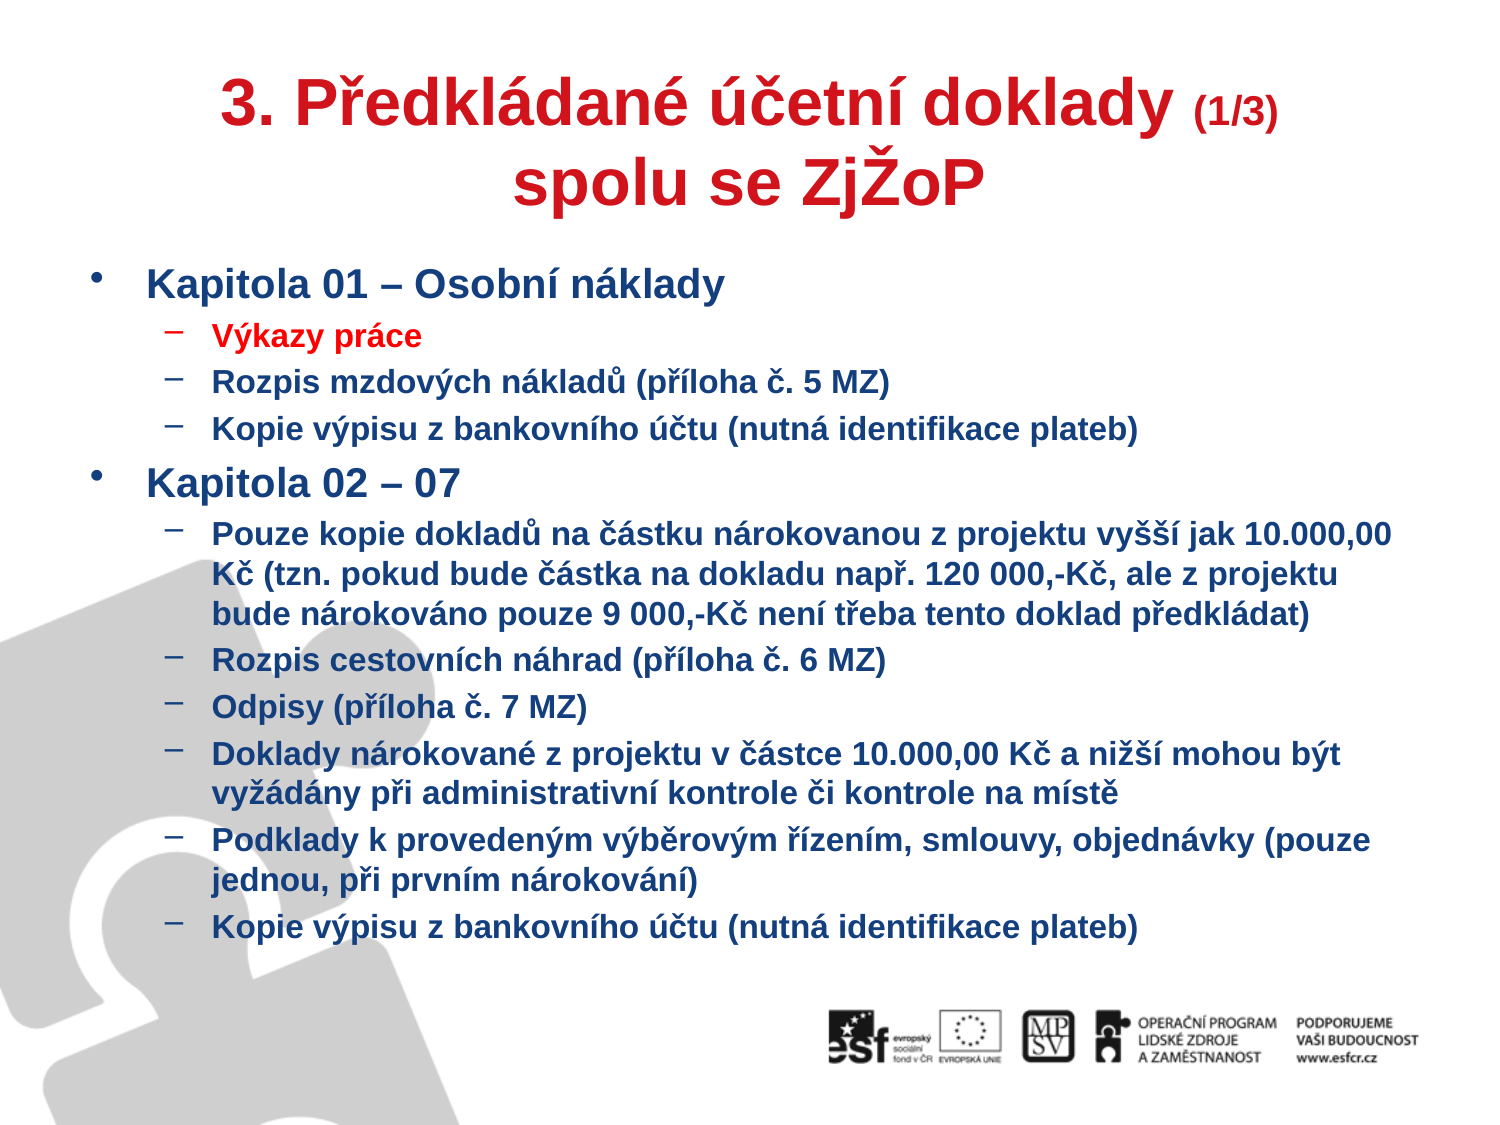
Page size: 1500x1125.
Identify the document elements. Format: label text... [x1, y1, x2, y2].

text_box Kapitola 01 – Osobní náklady Výkazy práce Rozpis mzdových nákladů (příloha č. 5 MZ) Kopie výpisu z bankovního účtu (nutná identifikace plateb) Kapitola 02 – 07 Pouze kopie dokladů na částku nárokovanou z projektu vyšší jak 10.000,00 Kč (tzn. pokud bude částka na dokladu např. 120 000,-Kč, ale z projektu bude nárokováno pouze 9 000,-Kč není třeba tento doklad předkládat) Rozpis cestovních náhrad (příloha č. 6 MZ) Odpisy (příloha č. 7 MZ) Doklady nárokované z projektu v částce 10.000,00 Kč a nižší mohou být vyžádány při administrativní kontrole či kontrole na místě Podklady k provedeným výběrovým řízením, smlouvy, objednávky (pouze jednou, při prvním nárokování) Kopie výpisu z bankovního účtu (nutná identifikace plateb) [74, 249, 1425, 1005]
picture [0, 0, 1500, 1125]
title 3. Předkládané účetní doklady (1/3) spolu se ZjŽoP [49, 44, 1451, 233]
